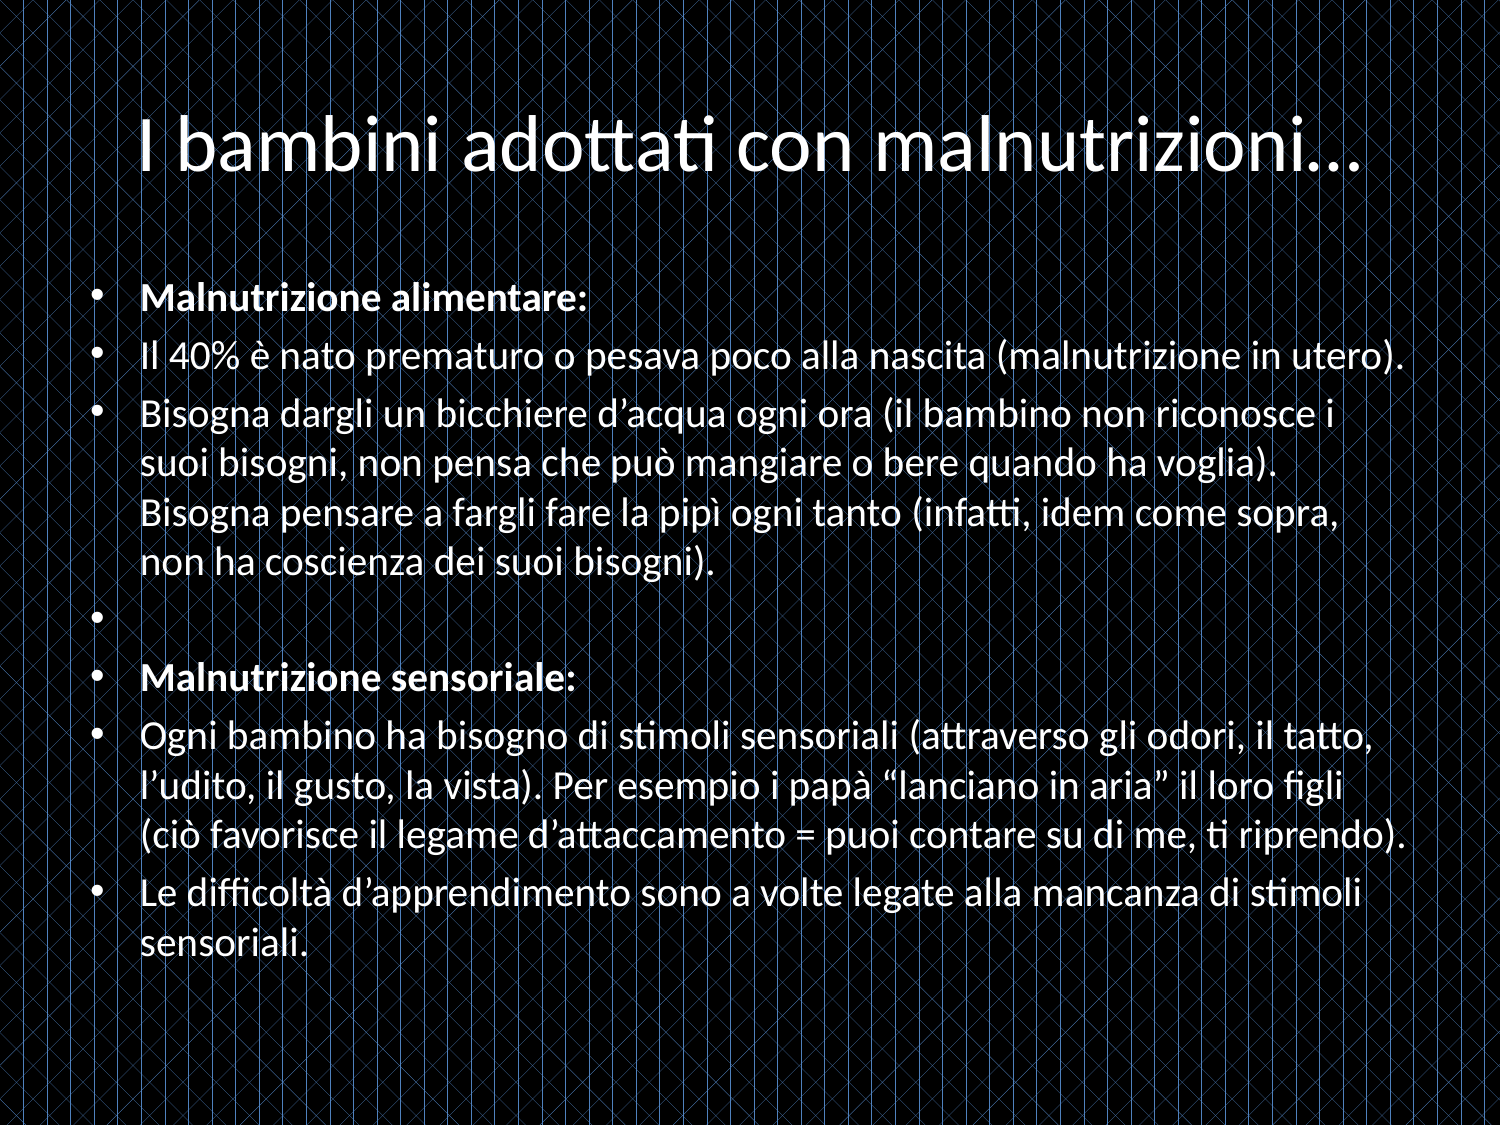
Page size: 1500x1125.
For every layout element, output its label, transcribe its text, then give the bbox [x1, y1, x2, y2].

list Malnutrizione alimentare: Il 40% è nato prematuro o pesava poco alla nascita (malnutrizione in utero). Bisogna dargli un bicchiere d’acqua ogni ora (il bambino non riconosce i suoi bisogni, non pensa che può mangiare o bere quando ha voglia). Bisogna pensare a fargli fare la pipì ogni tanto (infatti, idem come sopra, non ha coscienza dei suoi bisogni). Malnutrizione sensoriale: Ogni bambino ha bisogno di stimoli sensoriali (attraverso gli odori, il tatto, l’udito, il gusto, la vista). Per esempio i papà “lanciano in aria” il loro figli (ciò favorisce il legame d’attaccamento = puoi contare su di me, ti riprendo). Le difficoltà d’apprendimento sono a volte legate alla mancanza di stimoli sensoriali. [75, 262, 1425, 1005]
title I bambini adottati con malnutrizioni… [75, 45, 1425, 233]
